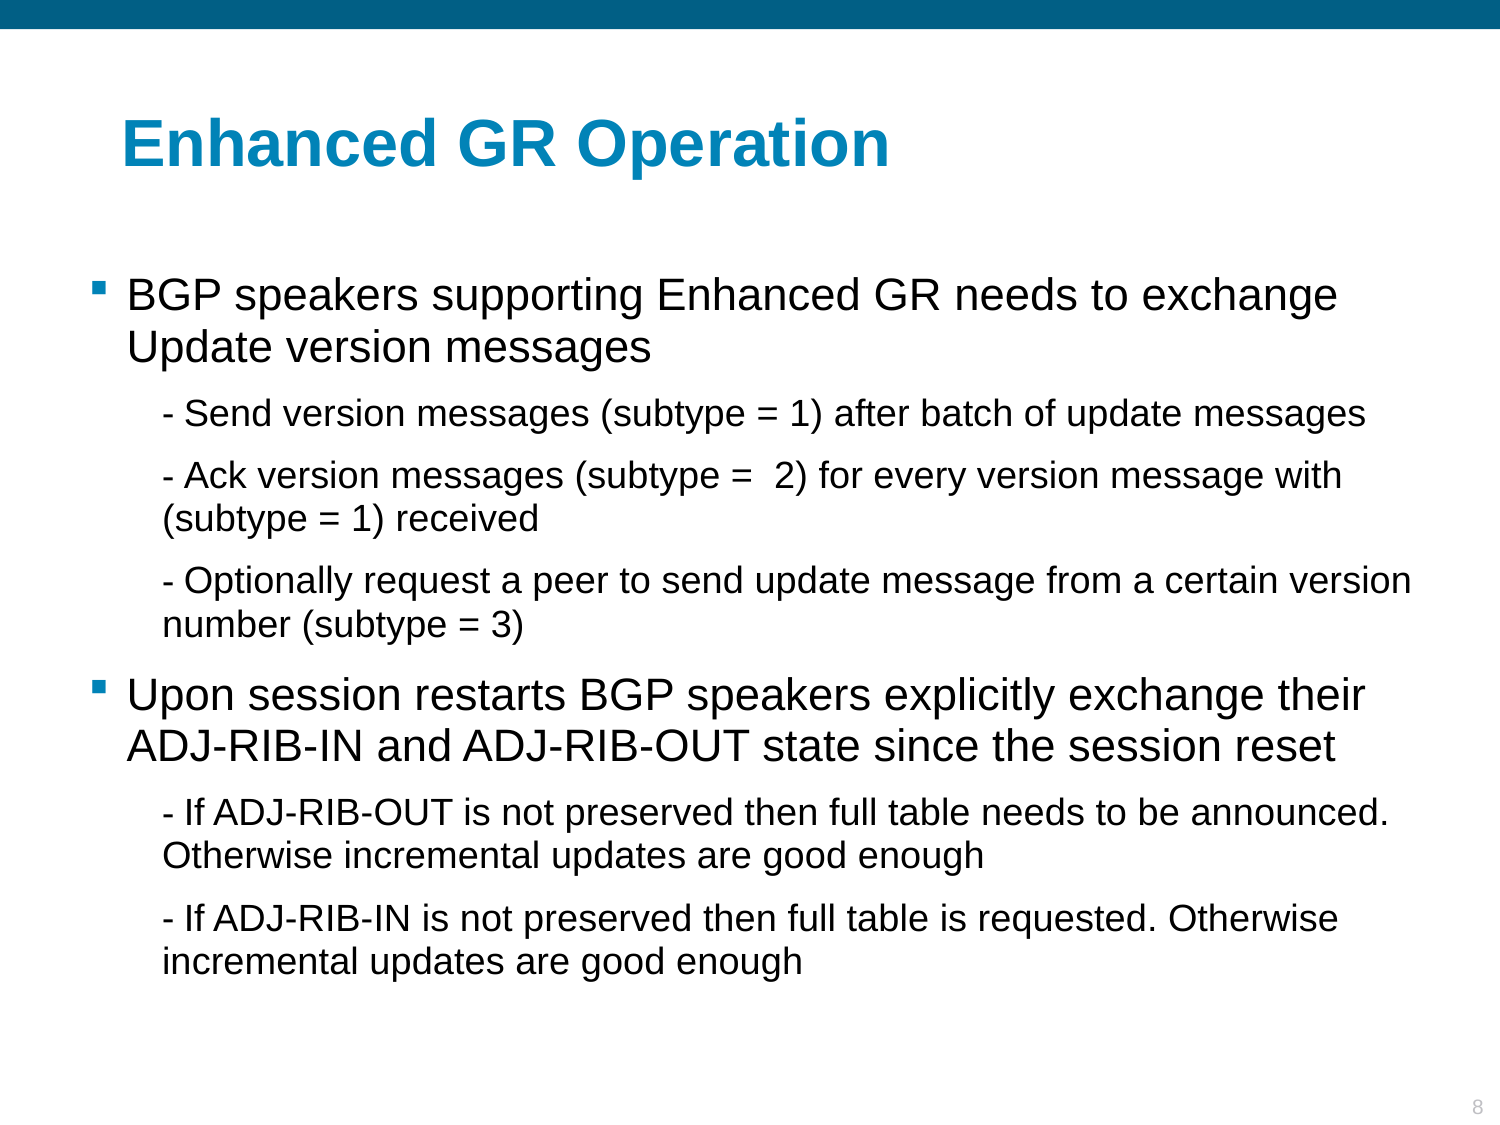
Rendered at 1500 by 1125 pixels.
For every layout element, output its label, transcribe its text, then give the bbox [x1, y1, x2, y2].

list BGP speakers supporting Enhanced GR needs to exchange Update version messages Send version messages (subtype = 1) after batch of update messages Ack version messages (subtype = 2) for every version message with (subtype = 1) received Optionally request a peer to send update message from a certain version number (subtype = 3) Upon session restarts BGP speakers explicitly exchange their ADJ-RIB-IN and ADJ-RIB-OUT state since the session reset If ADJ-RIB-OUT is not preserved then full table needs to be announced. Otherwise incremental updates are good enough If ADJ-RIB-IN is not preserved then full table is requested. Otherwise incremental updates are good enough [74, 262, 1451, 1006]
title Enhanced GR Operation [107, 49, 1444, 188]
